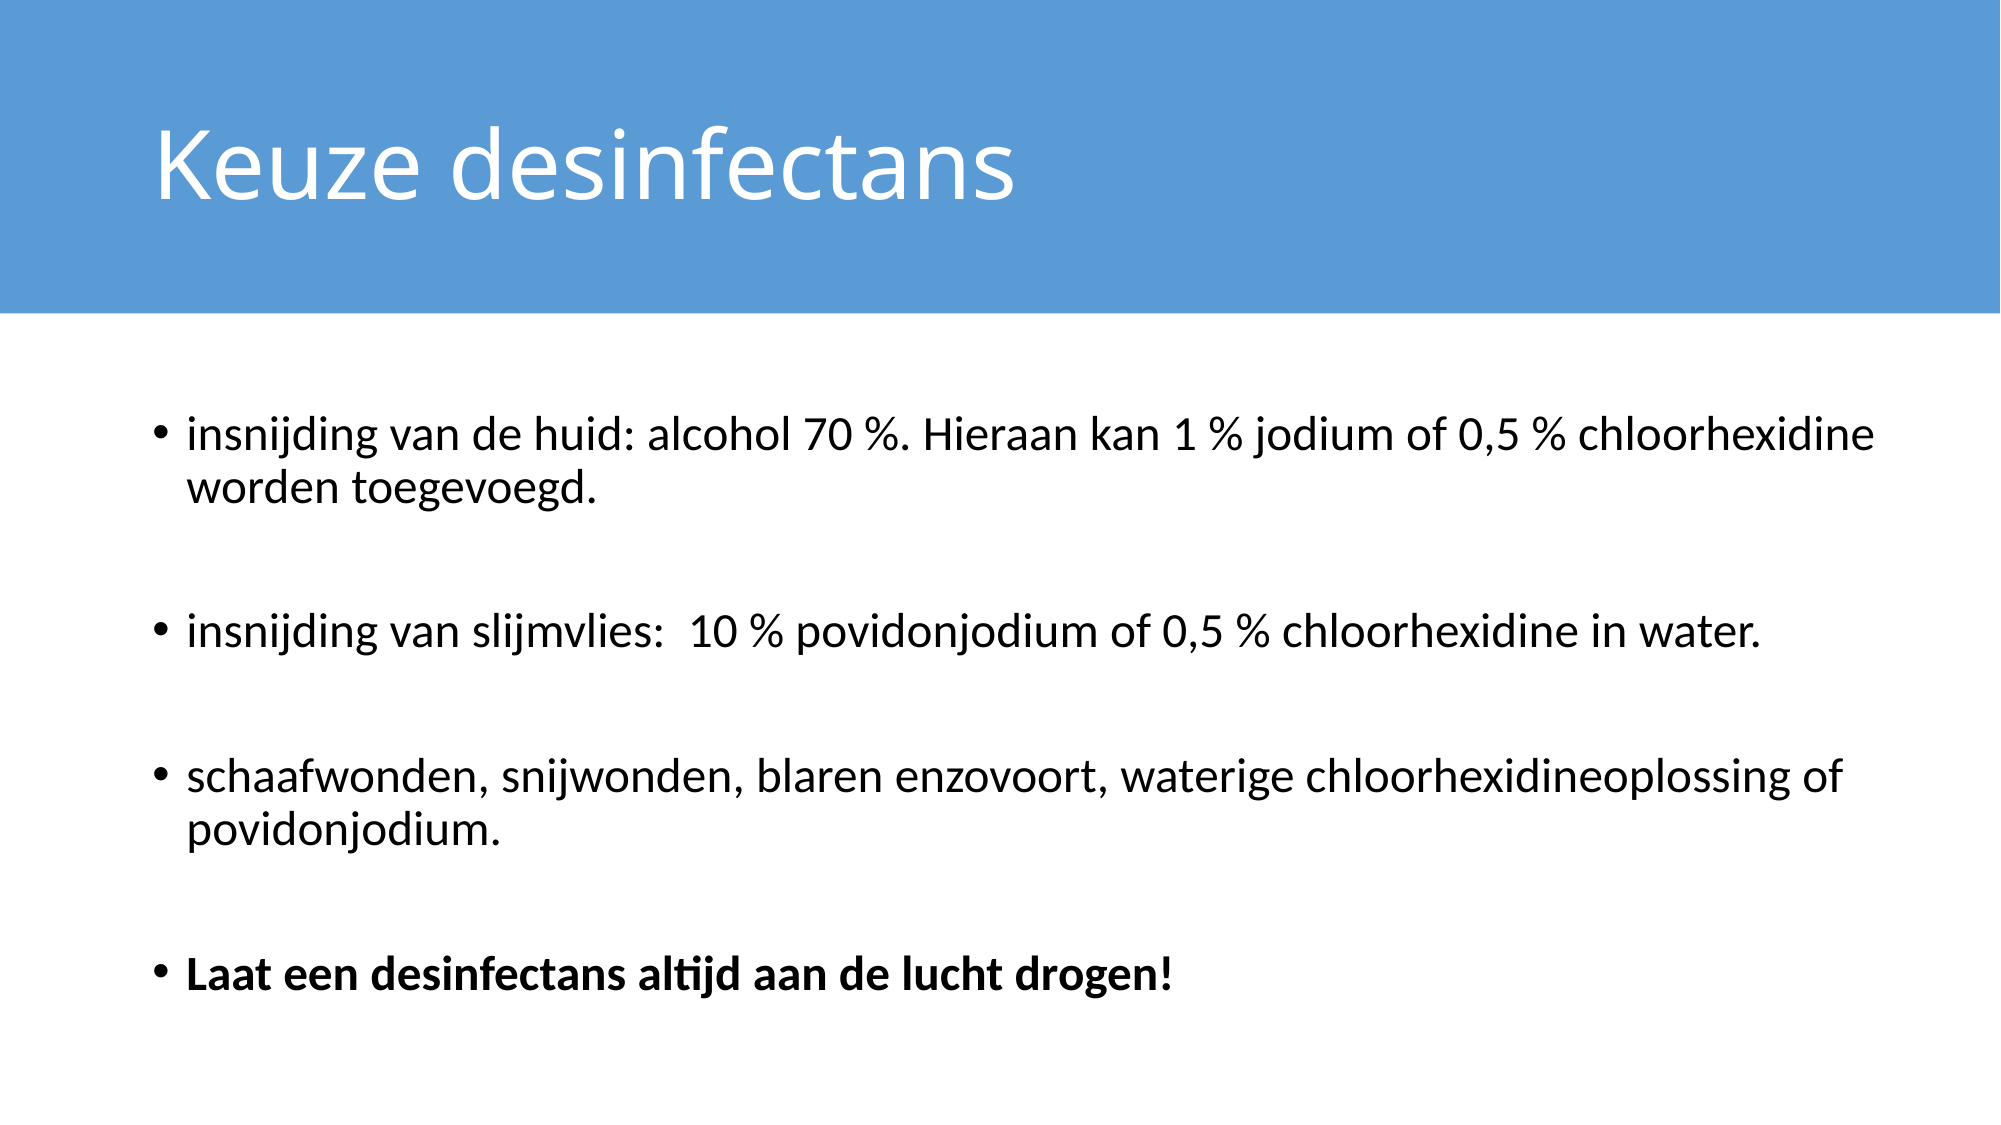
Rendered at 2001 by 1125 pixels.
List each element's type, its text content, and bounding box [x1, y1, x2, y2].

title Keuze desinfectans [137, 59, 1863, 278]
text_box [0, 0, 2000, 314]
list insnijding van de huid: alcohol 70 %. Hieraan kan 1 % jodium of 0,5 % chloorhexidine worden toegevoegd. insnijding van slijmvlies: 10 % povidonjodium of 0,5 % chloorhexidine in water. schaafwonden, snijwonden, blaren enzovoort, waterige chloorhexidineoplossing of povidonjodium. Laat een desinfectans altijd aan de lucht drogen! [137, 399, 1940, 1014]
